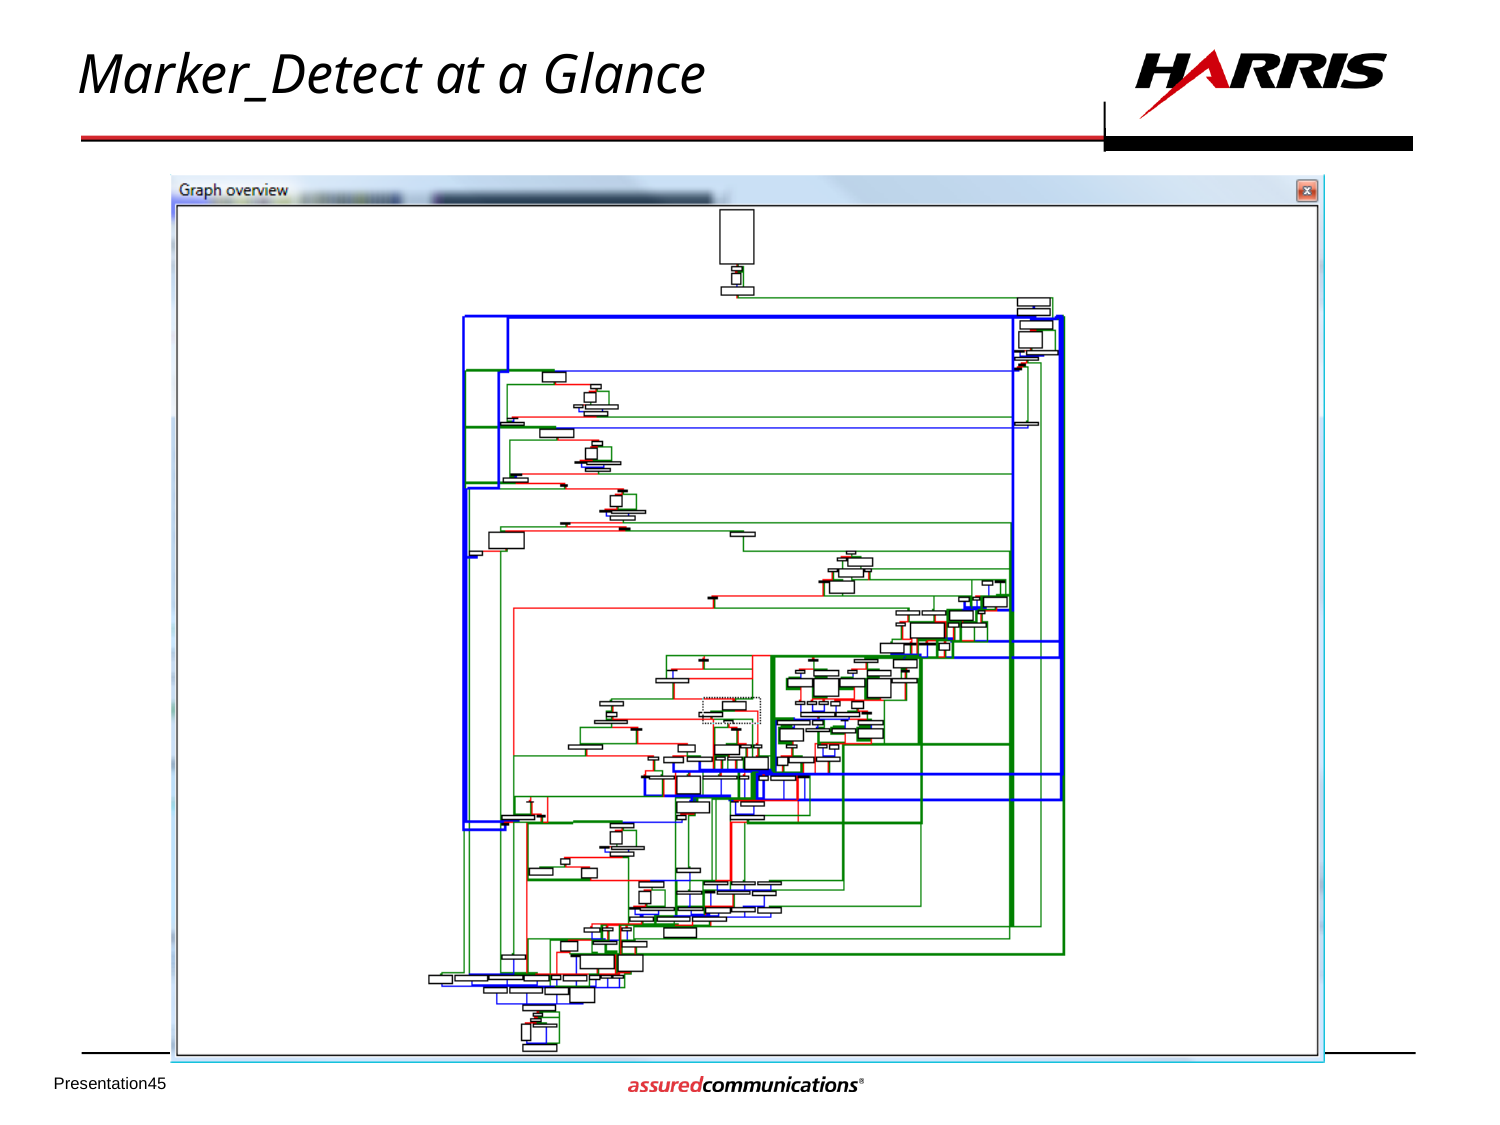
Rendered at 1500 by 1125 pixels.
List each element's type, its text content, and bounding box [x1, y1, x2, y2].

title Marker_Detect at a Glance [62, 27, 951, 117]
picture [1135, 49, 1387, 119]
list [170, 174, 1326, 1063]
picture [628, 1076, 864, 1092]
